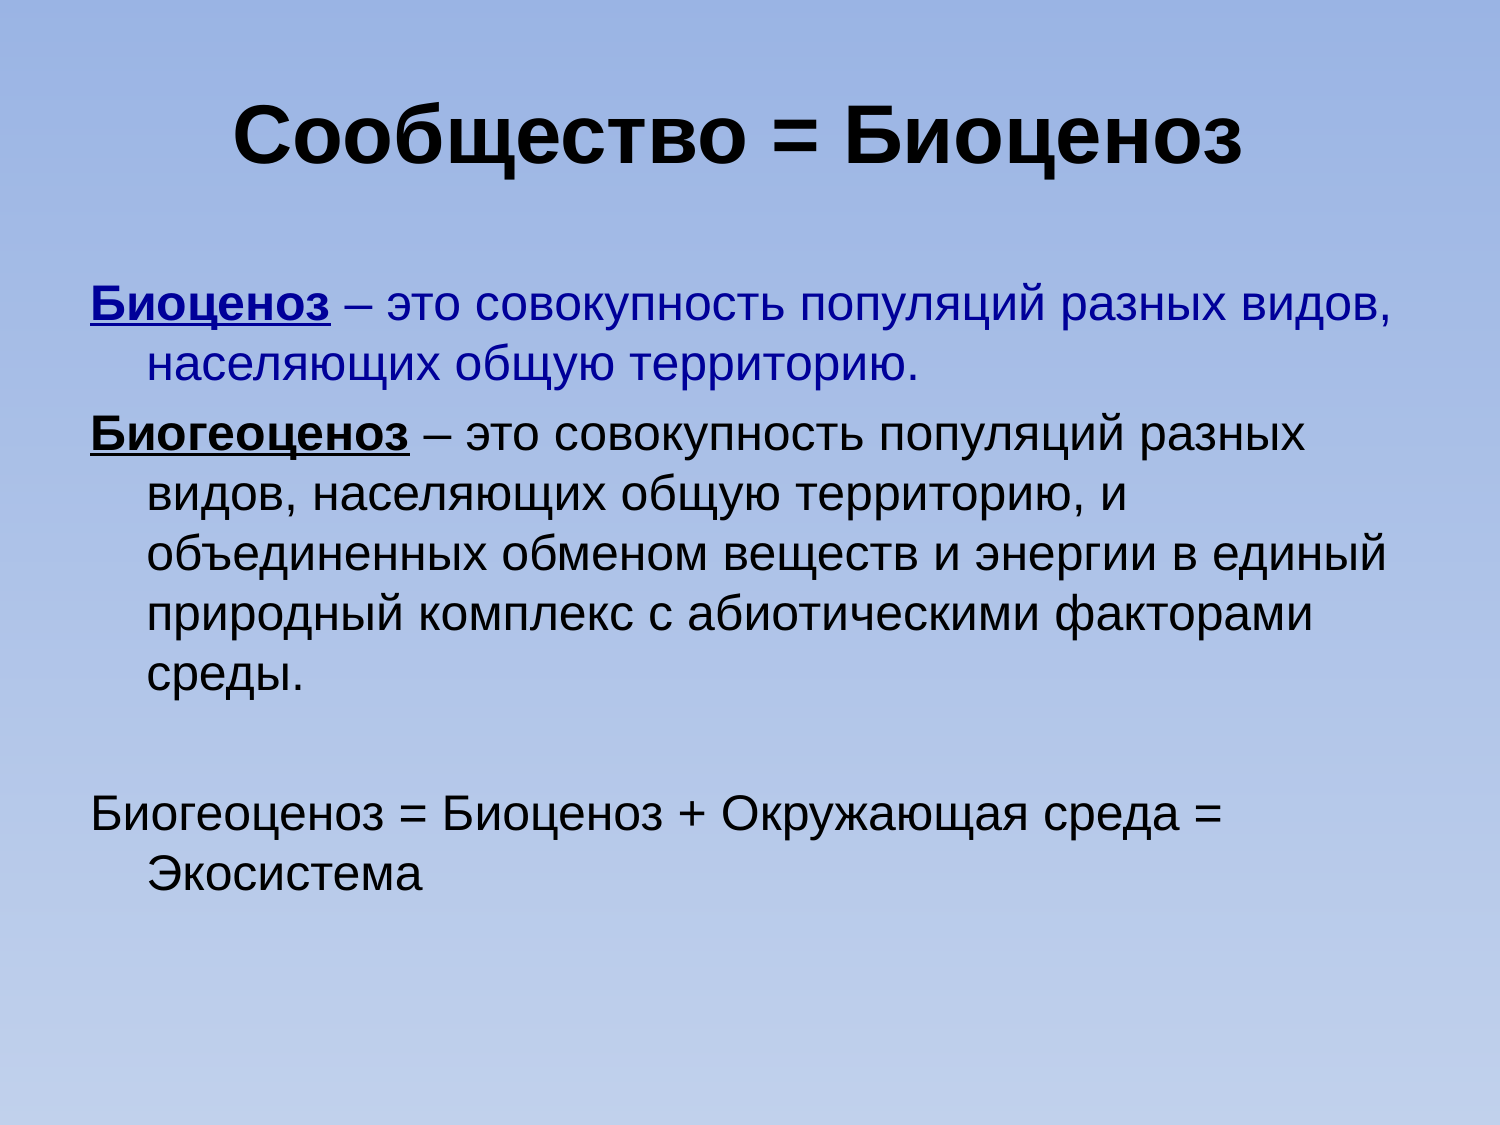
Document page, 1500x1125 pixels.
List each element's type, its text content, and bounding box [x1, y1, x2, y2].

list Биоценоз – это совокупность популяций разных видов, населяющих общую территорию. Биогеоценоз – это совокупность популяций разных видов, населяющих общую территорию, и объединенных обменом веществ и энергии в единый природный комплекс с абиотическими факторами среды. Биогеоценоз = Биоценоз + Окружающая среда = Экосистема [74, 262, 1426, 1006]
title Сообщество = Биоценоз [74, 44, 1426, 262]
